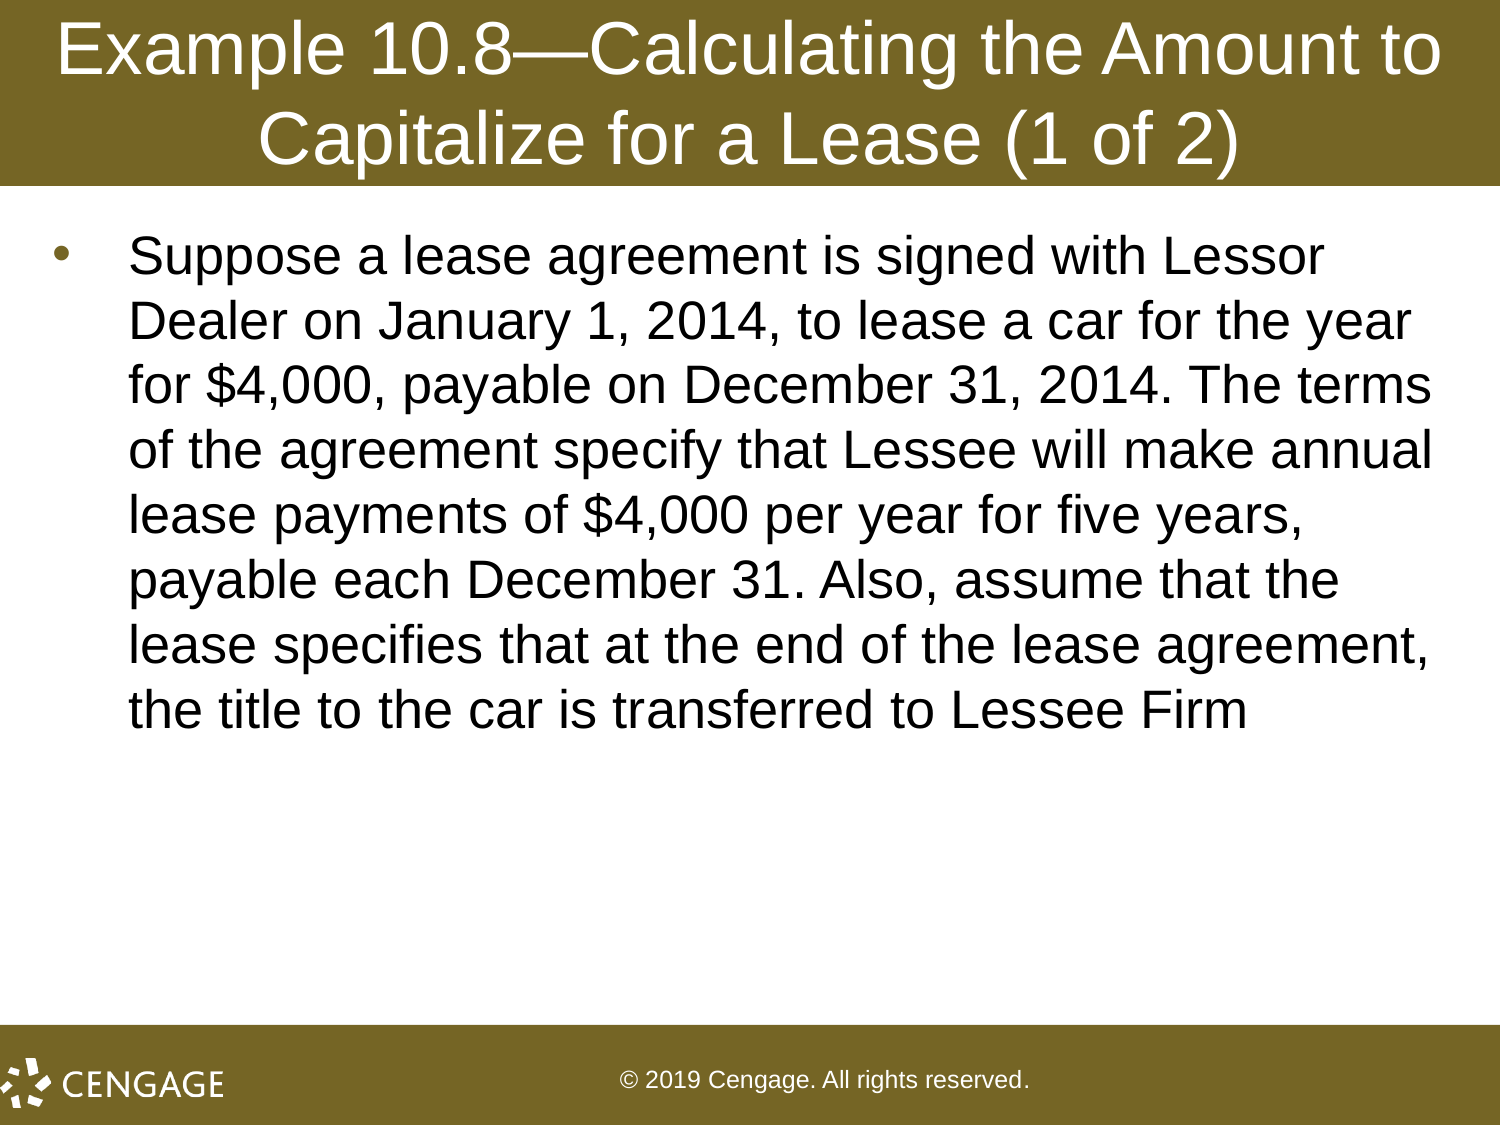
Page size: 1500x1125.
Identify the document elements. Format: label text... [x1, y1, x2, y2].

title Example 10.8—Calculating the Amount to Capitalize for a Lease (1 of 2) [7, 4, 1493, 175]
picture [0, 1058, 223, 1108]
list Suppose a lease agreement is signed with Lessor Dealer on January 1, 2014, to lease a car for the year for $4,000, payable on December 31, 2014. The terms of the agreement specify that Lessee will make annual lease payments of $4,000 per year for five years, payable each December 31. Also, assume that the lease specifies that at the end of the lease agreement, the title to the car is transferred to Lessee Firm [37, 212, 1475, 1005]
